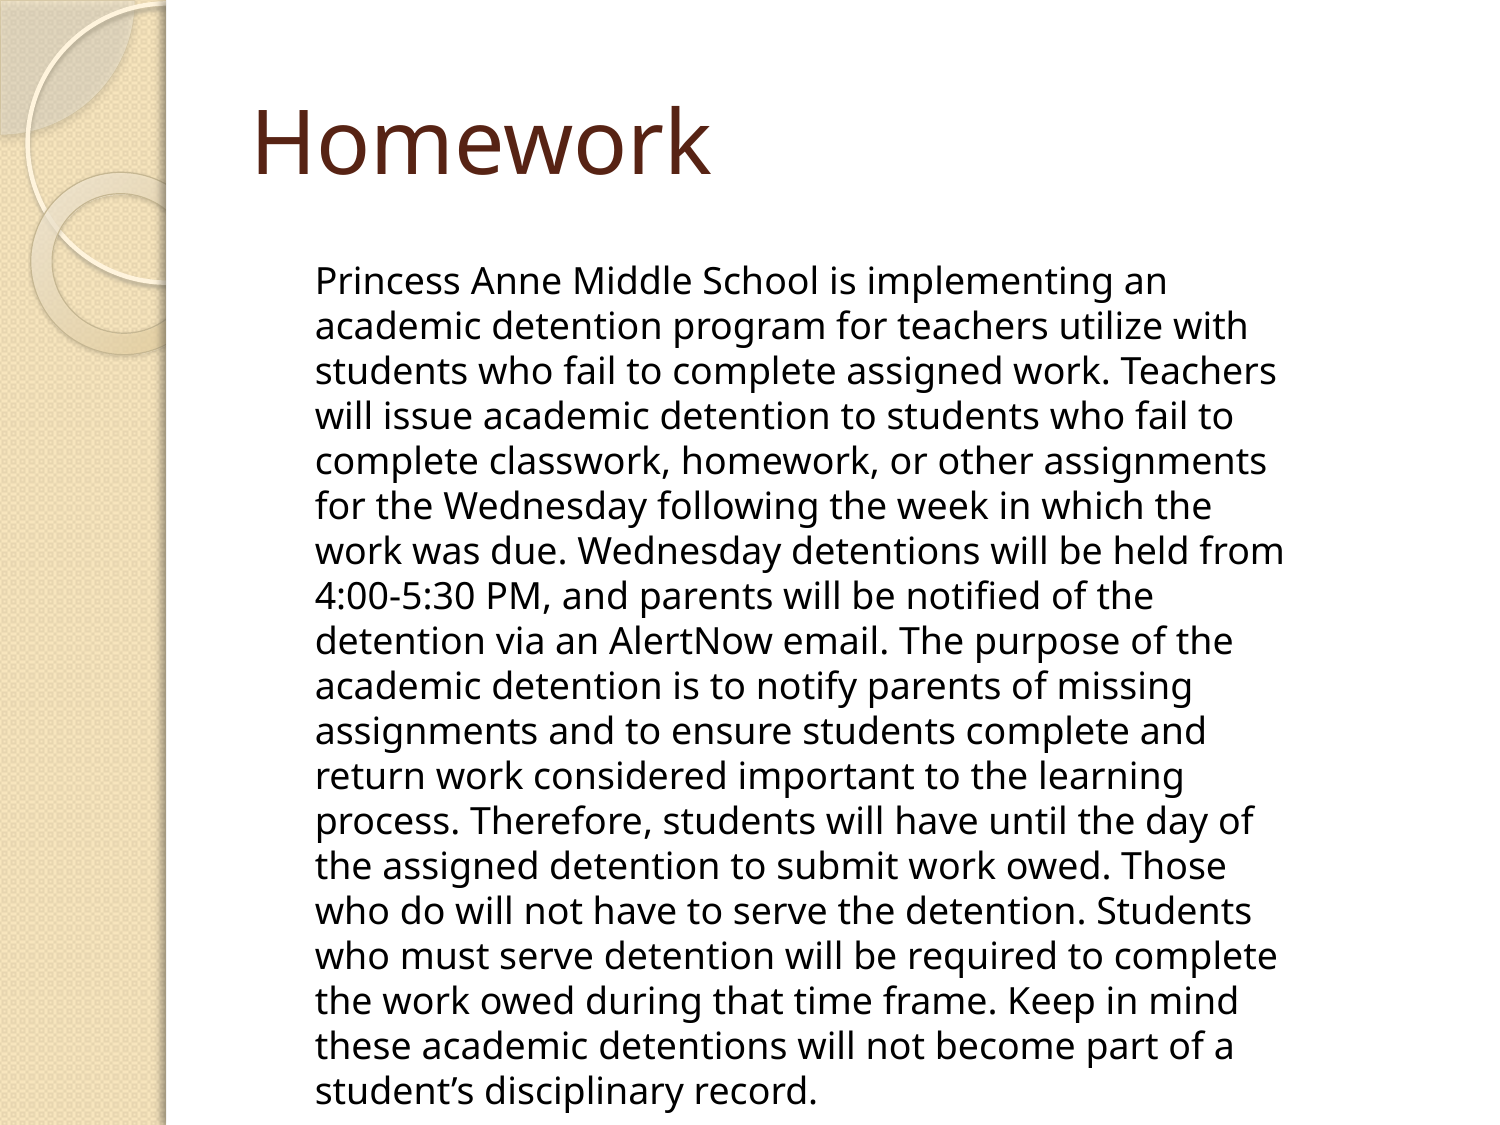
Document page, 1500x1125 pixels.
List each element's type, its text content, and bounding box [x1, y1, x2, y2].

text_box Princess Anne Middle School is implementing an academic detention program for teachers utilize with students who fail to complete assigned work. Teachers will issue academic detention to students who fail to complete classwork, homework, or other assignments for the Wednesday following the week in which the work was due. Wednesday detentions will be held from 4:00-5:30 PM, and parents will be notified of the detention via an AlertNow email. The purpose of the academic detention is to notify parents of missing assignments and to ensure students complete and return work considered important to the learning process. Therefore, students will have until the day of the assigned detention to submit work owed. Those who do will not have to serve the detention. Students who must serve detention will be required to complete the work owed during that time frame. Keep in mind these academic detentions will not become part of a student’s disciplinary record. [300, 249, 1325, 1120]
title Homework [235, 45, 1466, 233]
